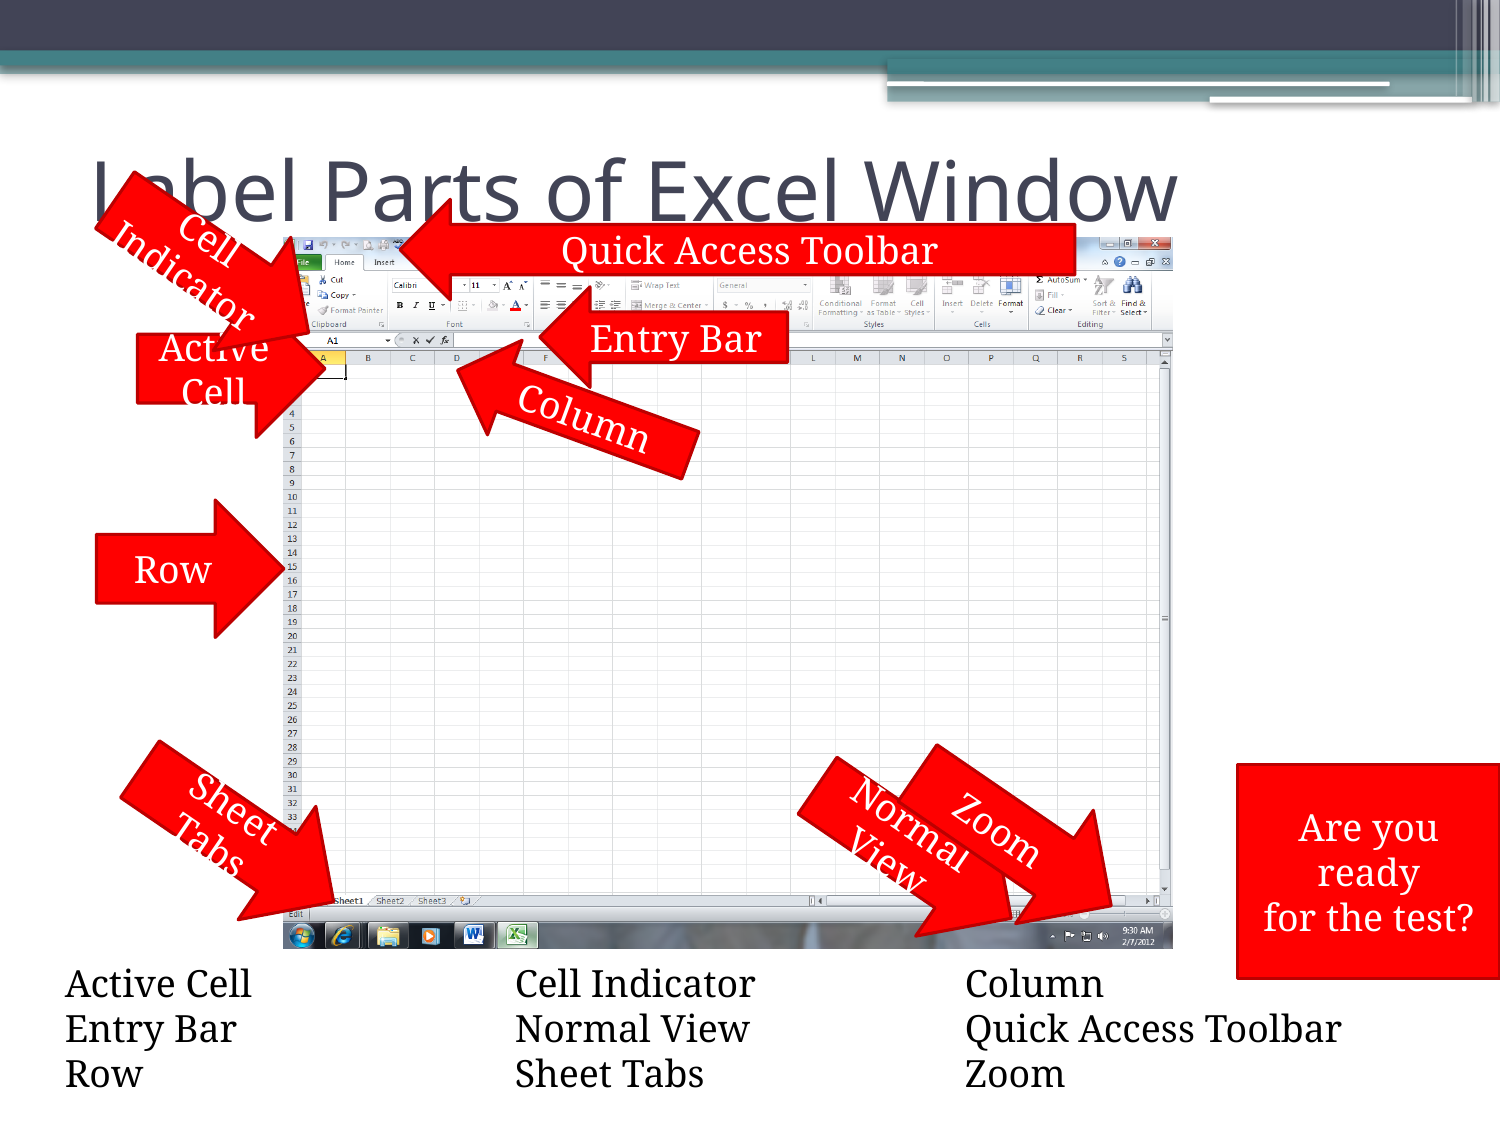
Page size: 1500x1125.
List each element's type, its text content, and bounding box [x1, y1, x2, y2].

text_box Active Cell [135, 332, 276, 439]
text_box Are you ready for the test? [1236, 763, 1500, 980]
text_box Sheet Tabs [119, 739, 276, 922]
picture [283, 237, 1174, 949]
text_box Cell Indicator [94, 170, 276, 353]
text_box Quick Access Toolbar [413, 197, 1077, 234]
title Label Parts of Excel Window [75, 99, 1425, 276]
text_box Active Cell Cell Indicator Column Entry Bar Normal View Quick Access Toolbar Row Sheet Tabs Zoom [49, 952, 1463, 1103]
text_box Row [94, 498, 276, 639]
